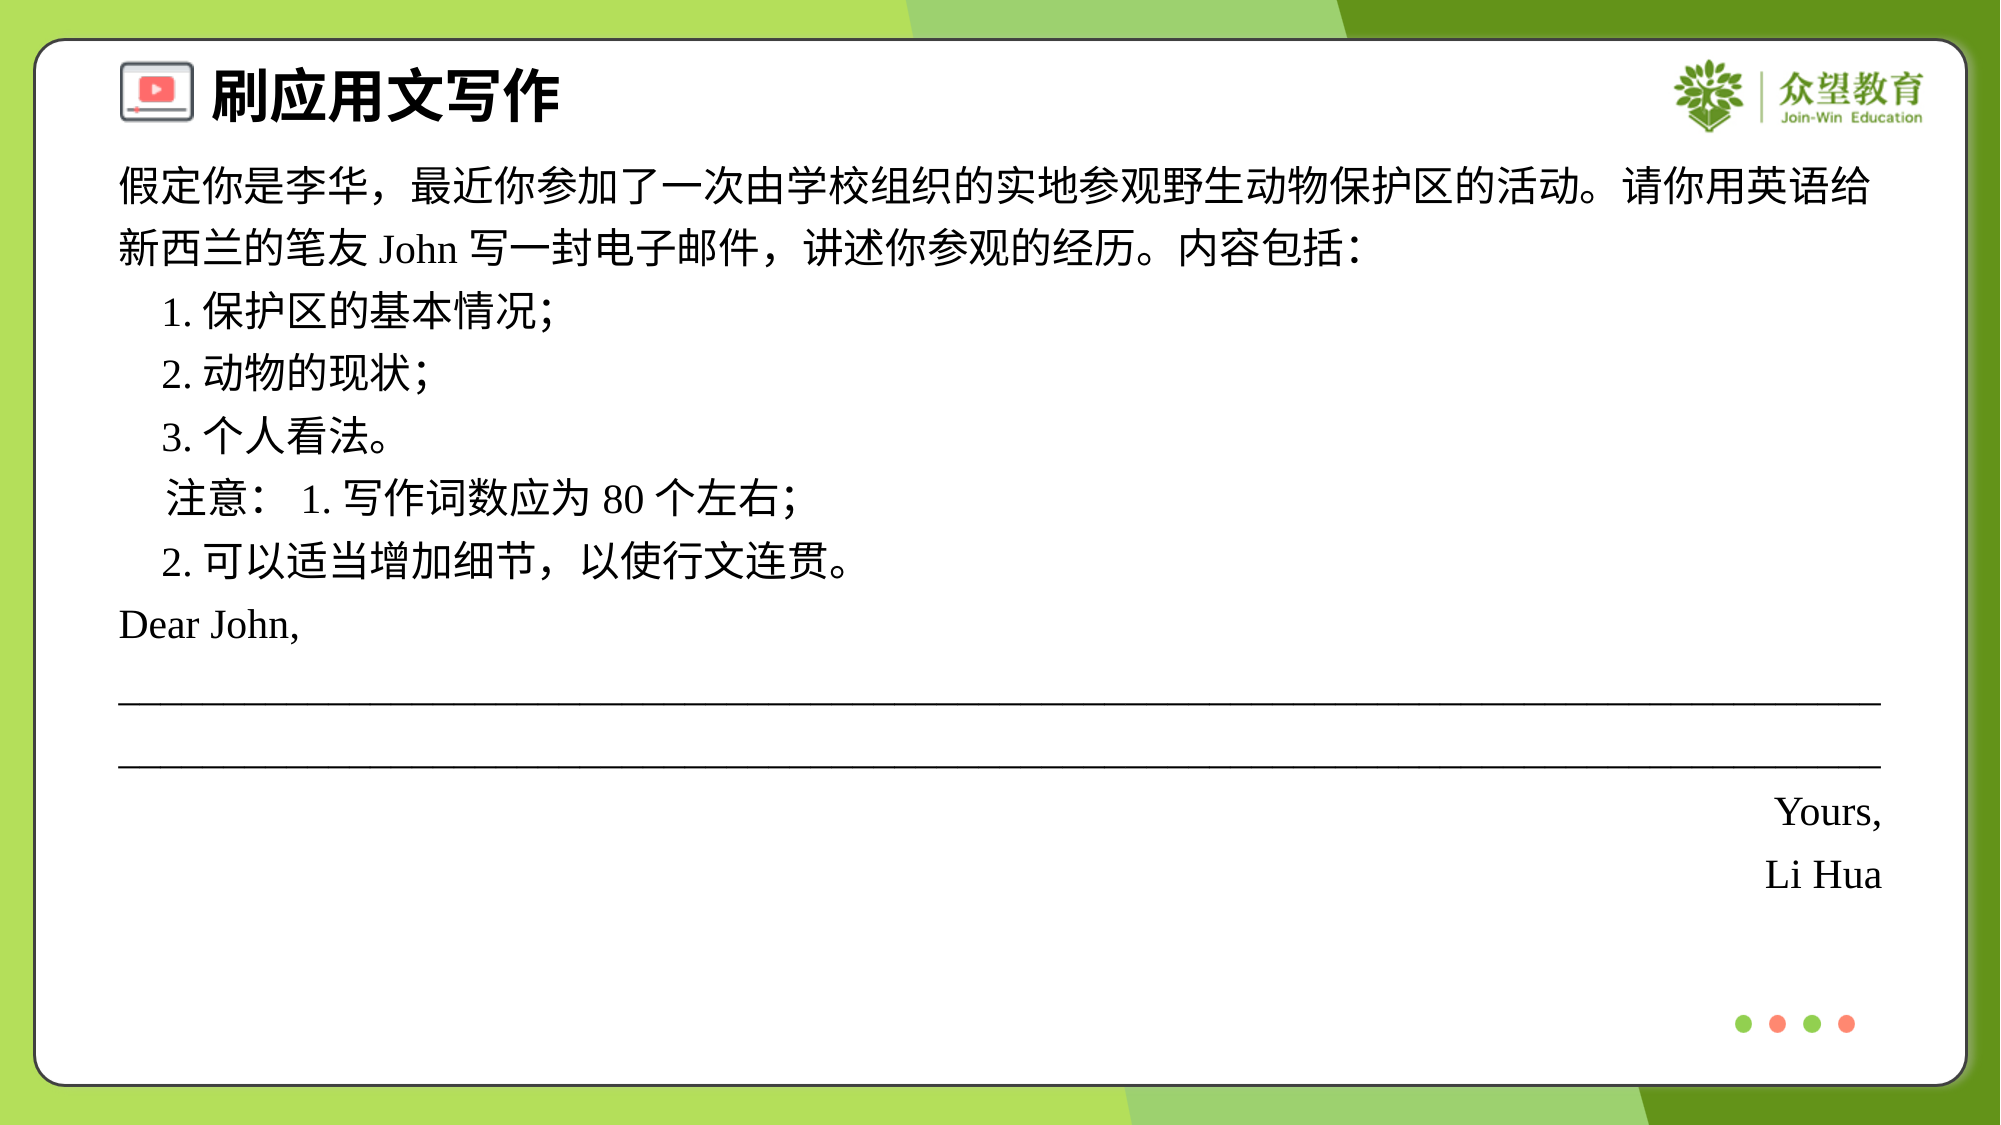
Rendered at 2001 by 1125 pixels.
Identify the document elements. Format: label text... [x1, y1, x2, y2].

text_box 假定你是李华，最近你参加了一次由学校组织的实地参观野生动物保护区的活动。请你用英语给新西兰的笔友John写一封电子邮件，讲述你参观的经历。内容包括： 1.保护区的基本情况； 2.动物的现状； 3.个人看法。 注意：1.写作词数应为80个左右； 2.可以适当增加细节，以使行文连贯。 Dear John, ________________________________________________________________________________________________________________________________________________________________________ Yours, Li Hua [118, 146, 1883, 829]
picture [0, 0, 2000, 1125]
